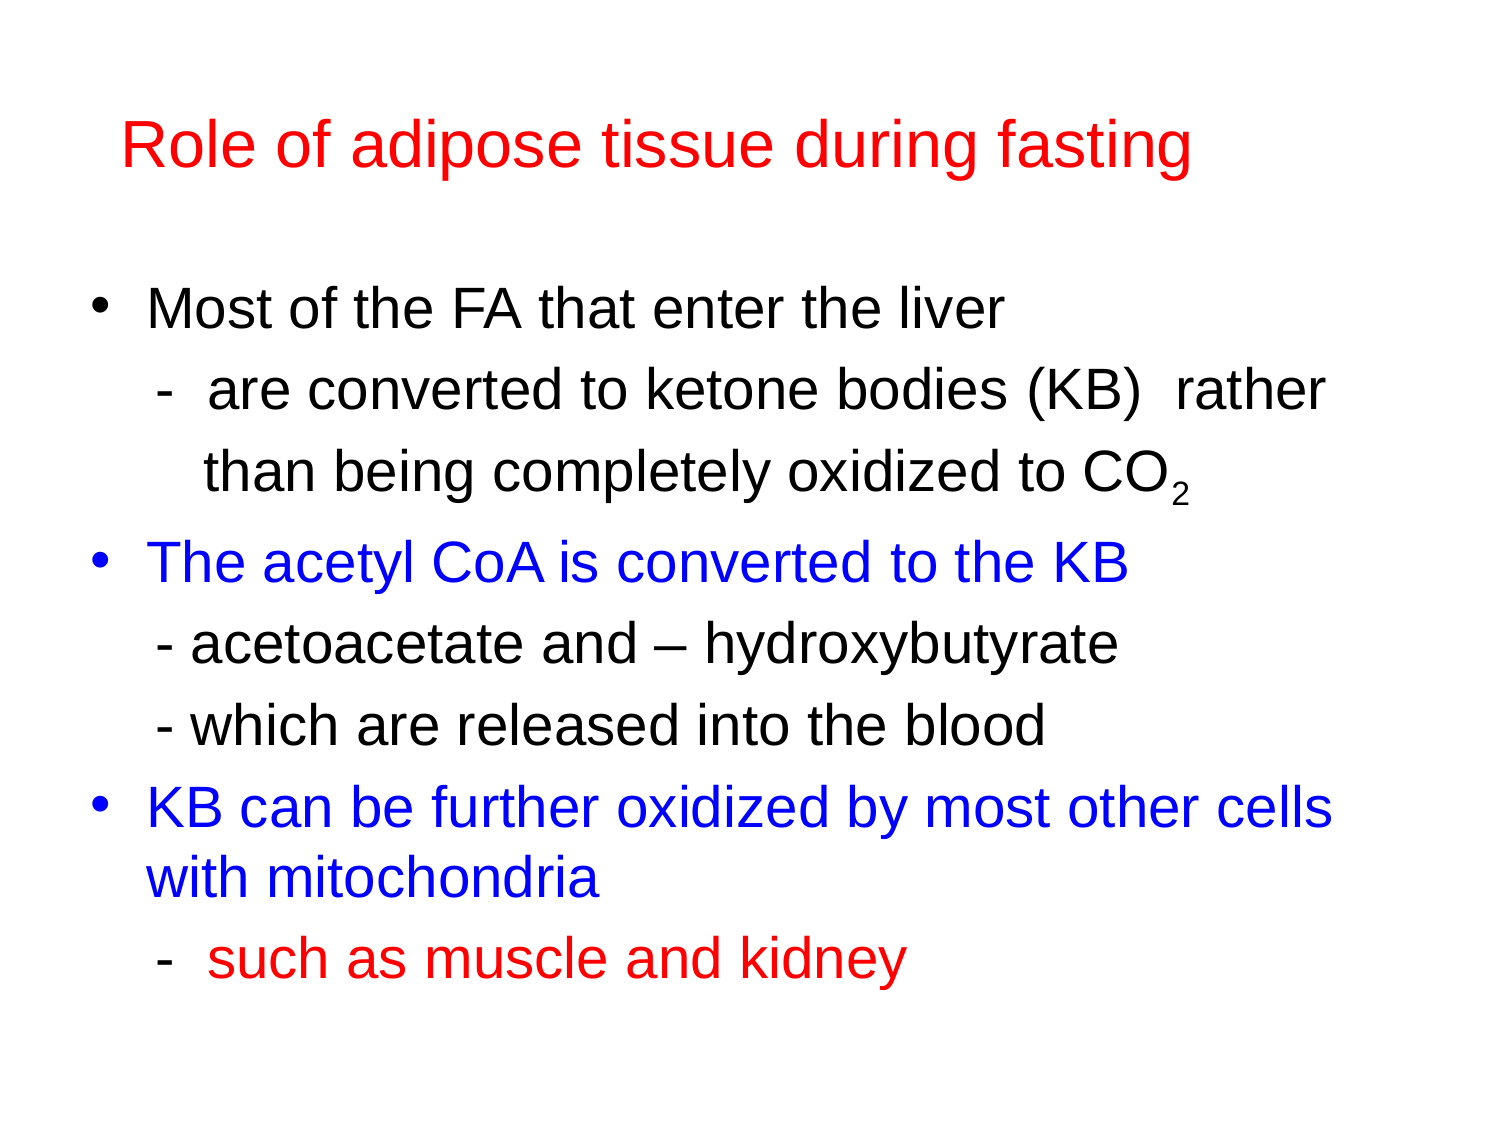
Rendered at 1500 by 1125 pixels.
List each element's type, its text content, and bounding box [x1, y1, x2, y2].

list Most of the FA that enter the liver - are converted to ketone bodies (KB) rather than being completely oxidized to CO2 The acetyl CoA is converted to the KB - acetoacetate and – hydroxybutyrate - which are released into the blood KB can be further oxidized by most other cells with mitochondria - such as muscle and kidney [75, 262, 1425, 1005]
title Role of adipose tissue during fasting [105, 46, 1456, 235]
